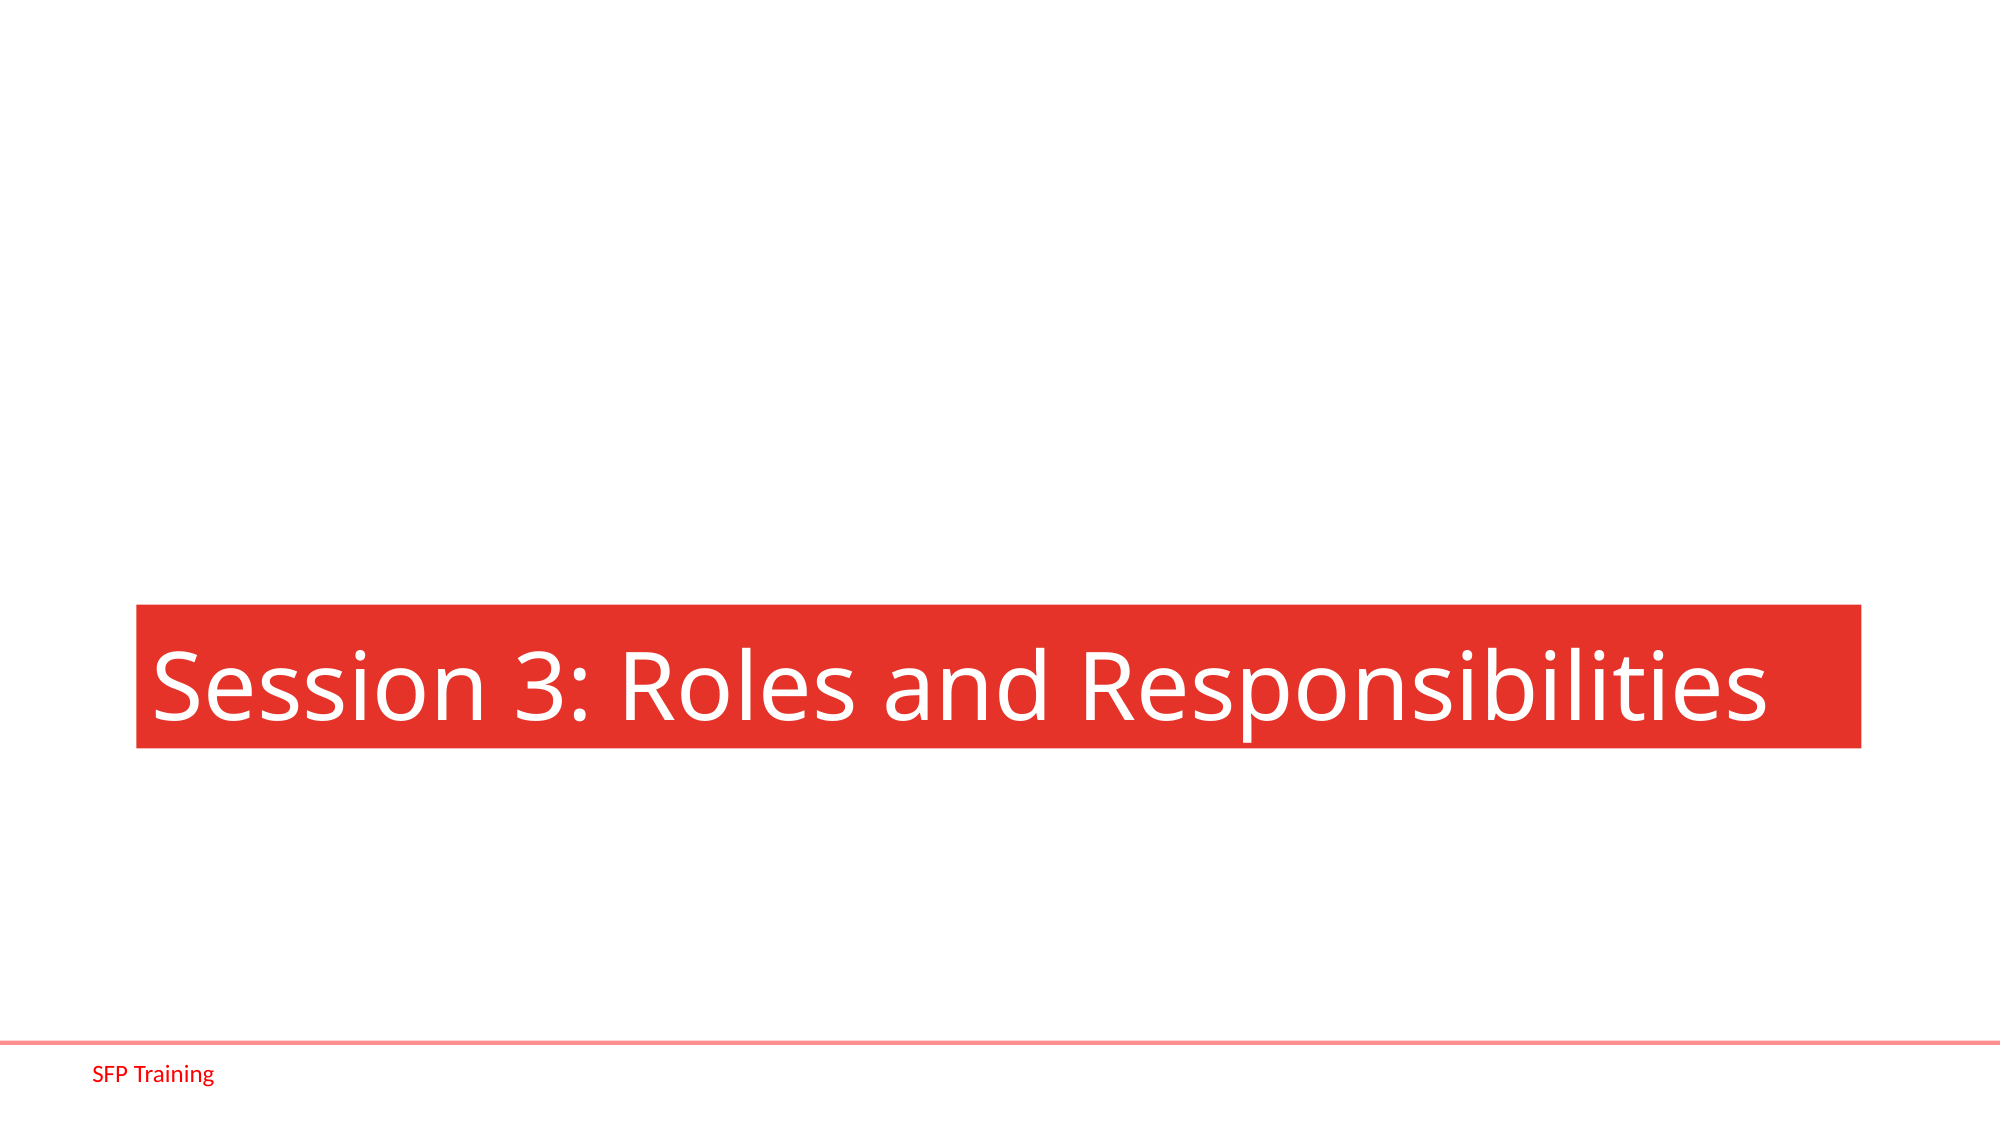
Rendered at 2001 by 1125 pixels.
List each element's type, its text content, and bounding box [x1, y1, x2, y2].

text_box SFP Training [0, 1045, 494, 1103]
title Session 3: Roles and Responsibilities [136, 604, 1862, 749]
